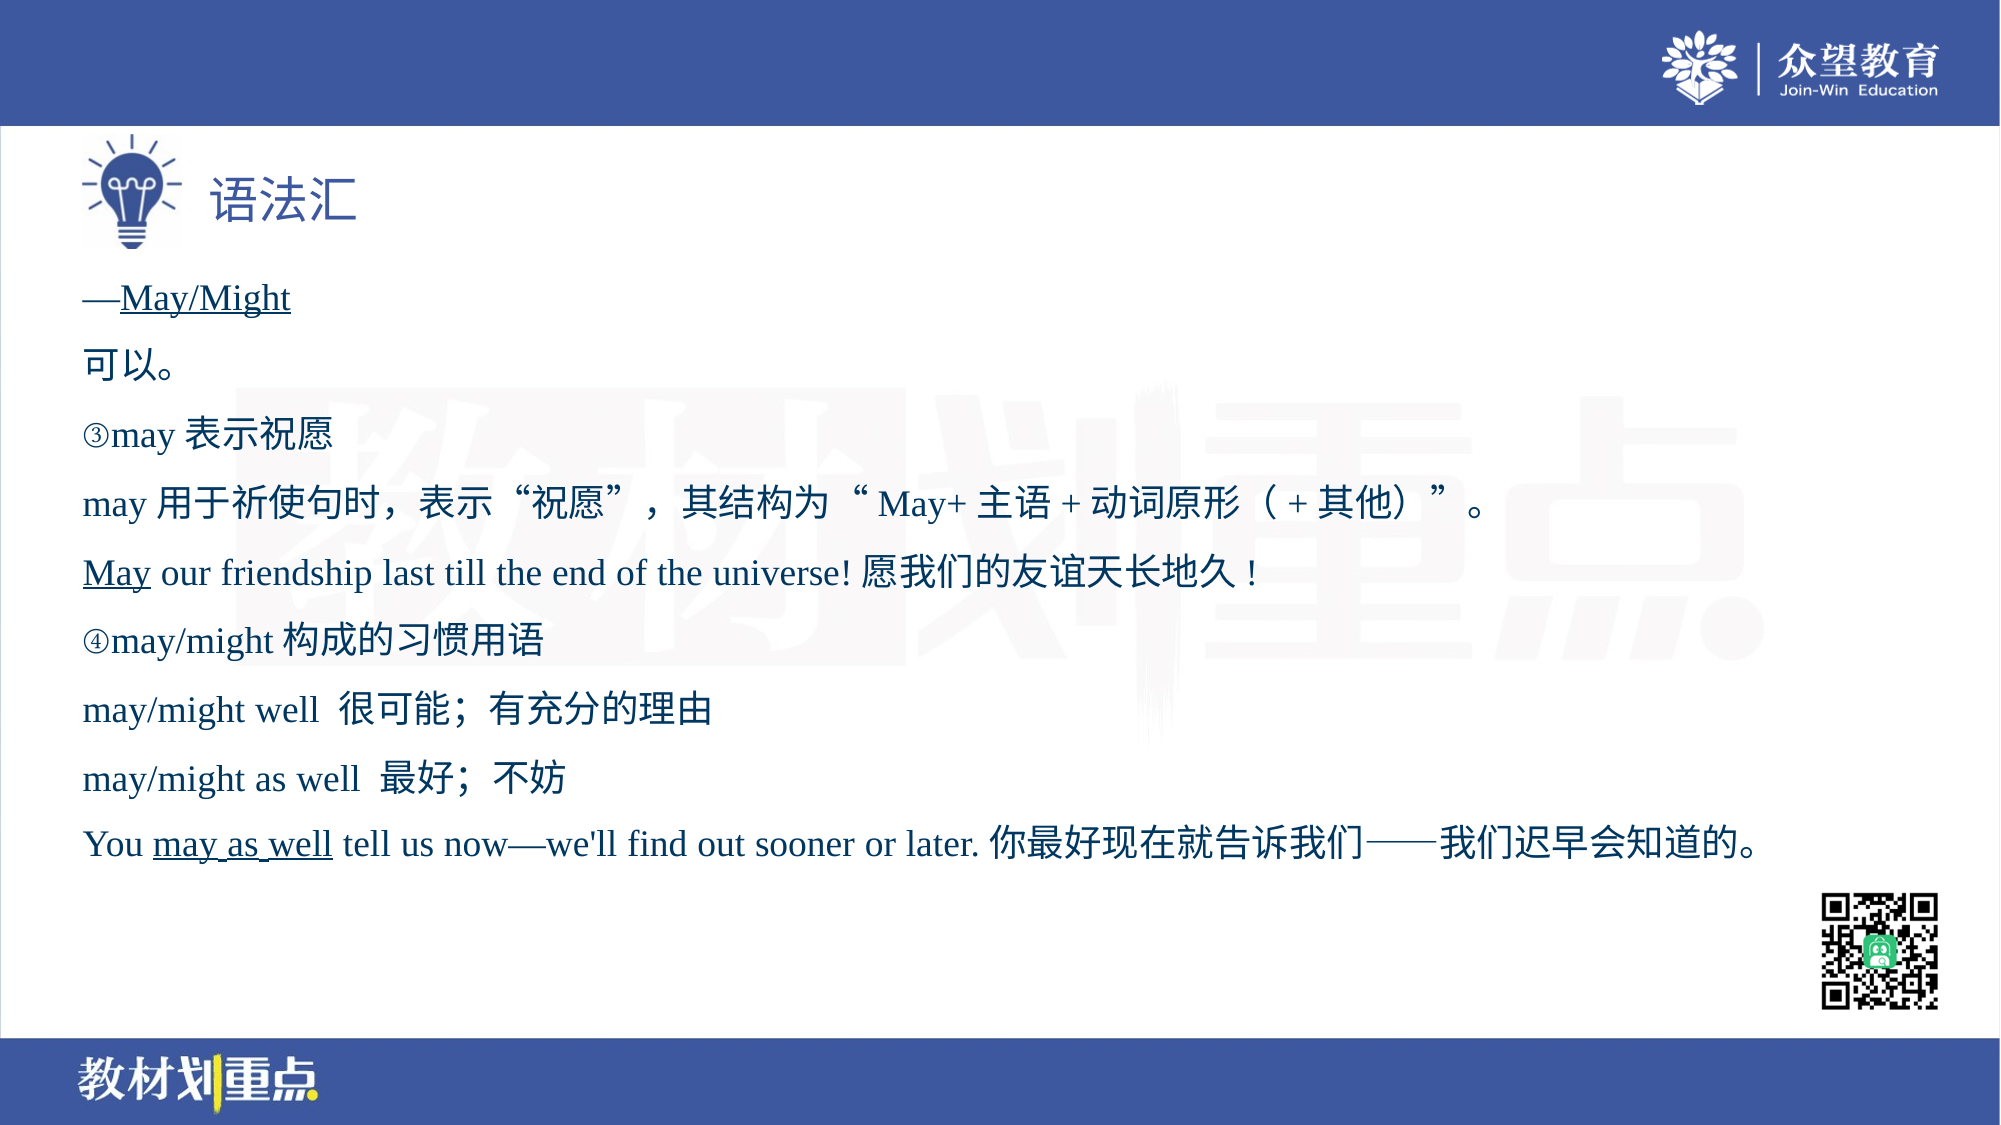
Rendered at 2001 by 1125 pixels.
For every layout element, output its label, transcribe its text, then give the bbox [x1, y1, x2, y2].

text_box —May/Might. .I take this magazine out? —Yes, you may/can.——我可以把这本杂志带走吗？——是的， 可以。 ③may表示祝愿 may用于祈使句时，表示“祝愿”，其结构为“May+主语+动词原形（+其他）”。 May our friendship last till the end of the universe!愿我们的友谊天长地久! ④may/might构成的习惯用语 may/might well 很可能；有充分的理由 may/might as well 最好；不妨 You may as well tell us now—we'll find out sooner or later.你最好现在就告诉我们——我们迟早会知道的。 [82, 248, 1817, 857]
picture [0, 0, 2000, 1125]
